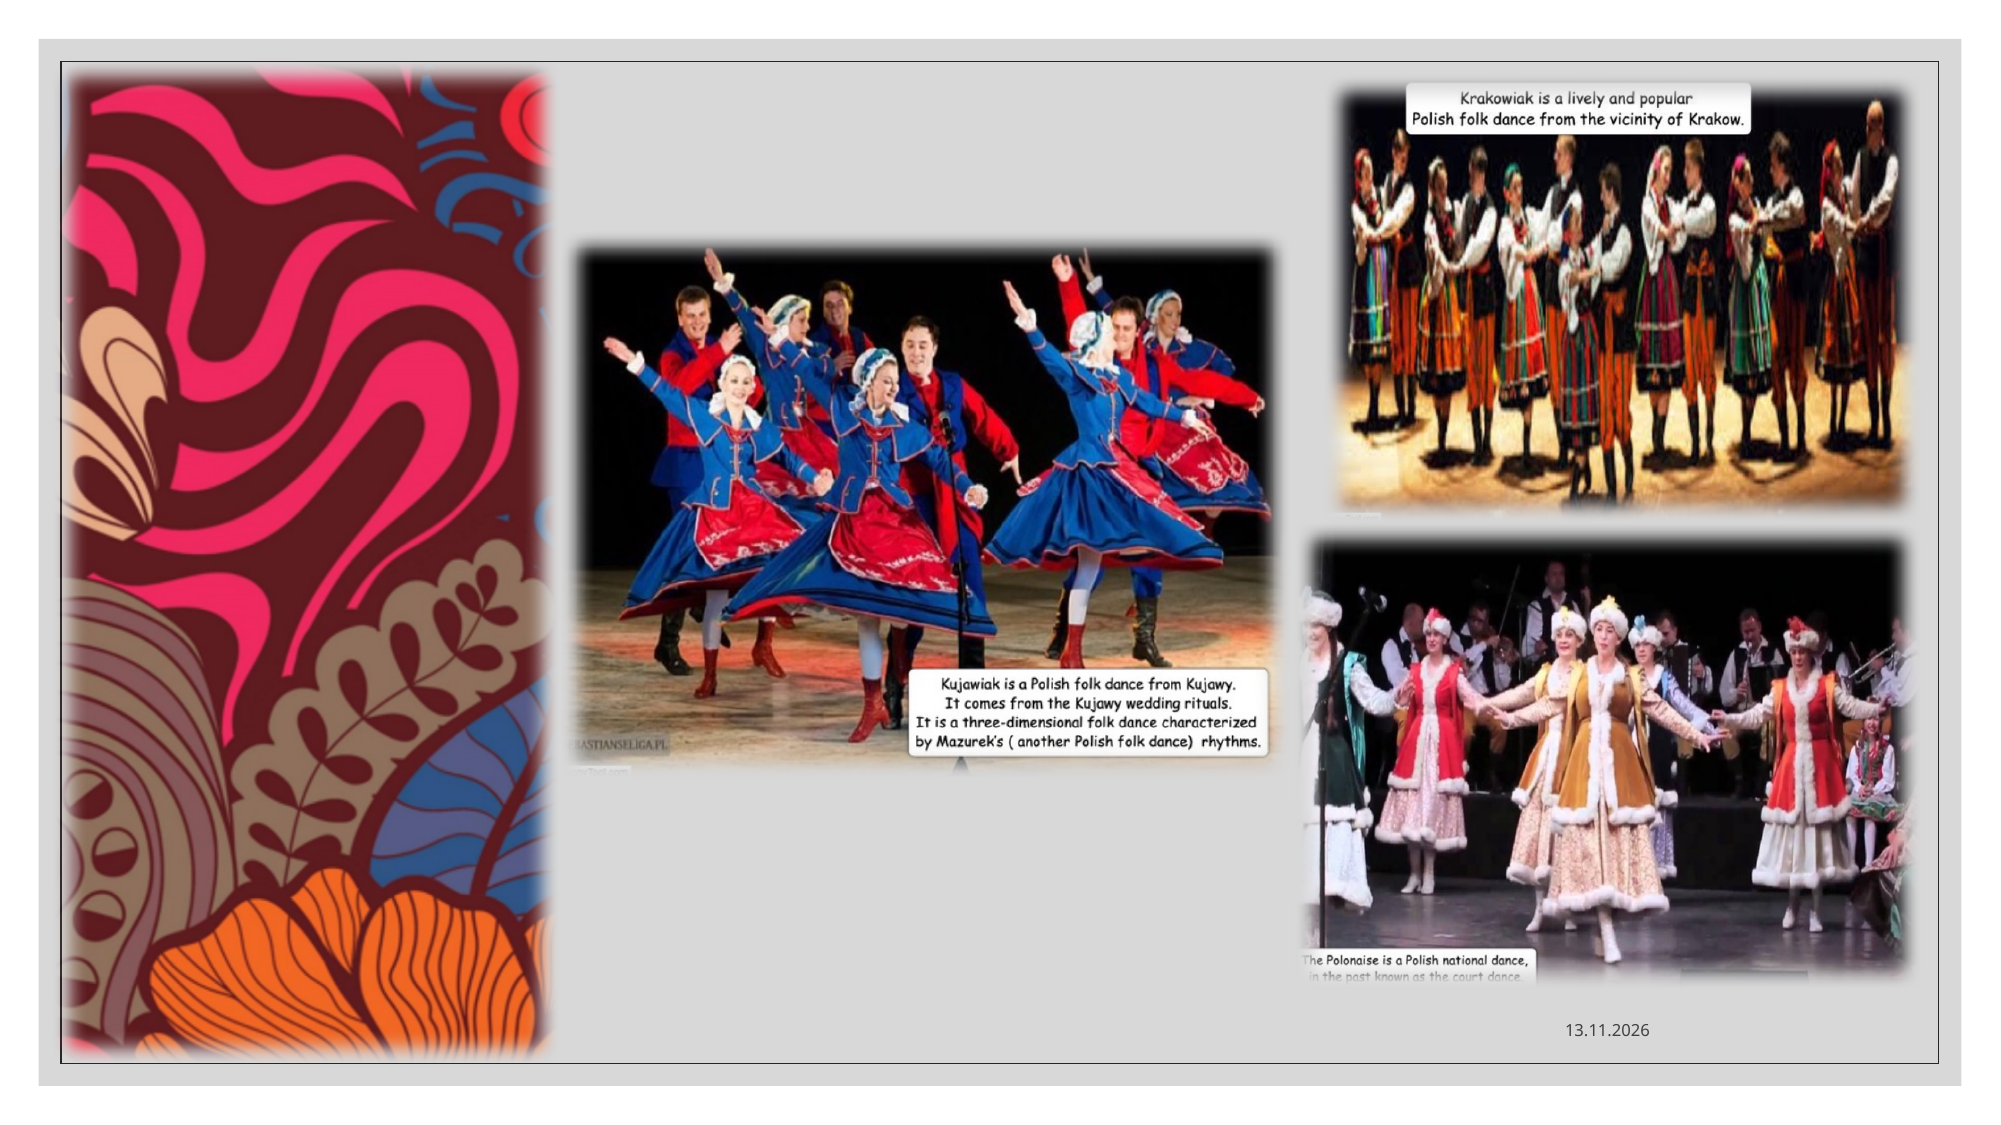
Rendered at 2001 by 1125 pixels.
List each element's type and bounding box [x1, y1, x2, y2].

picture [1295, 74, 1921, 990]
slide_number [1190, 990, 1665, 1050]
picture [52, 59, 1291, 1066]
